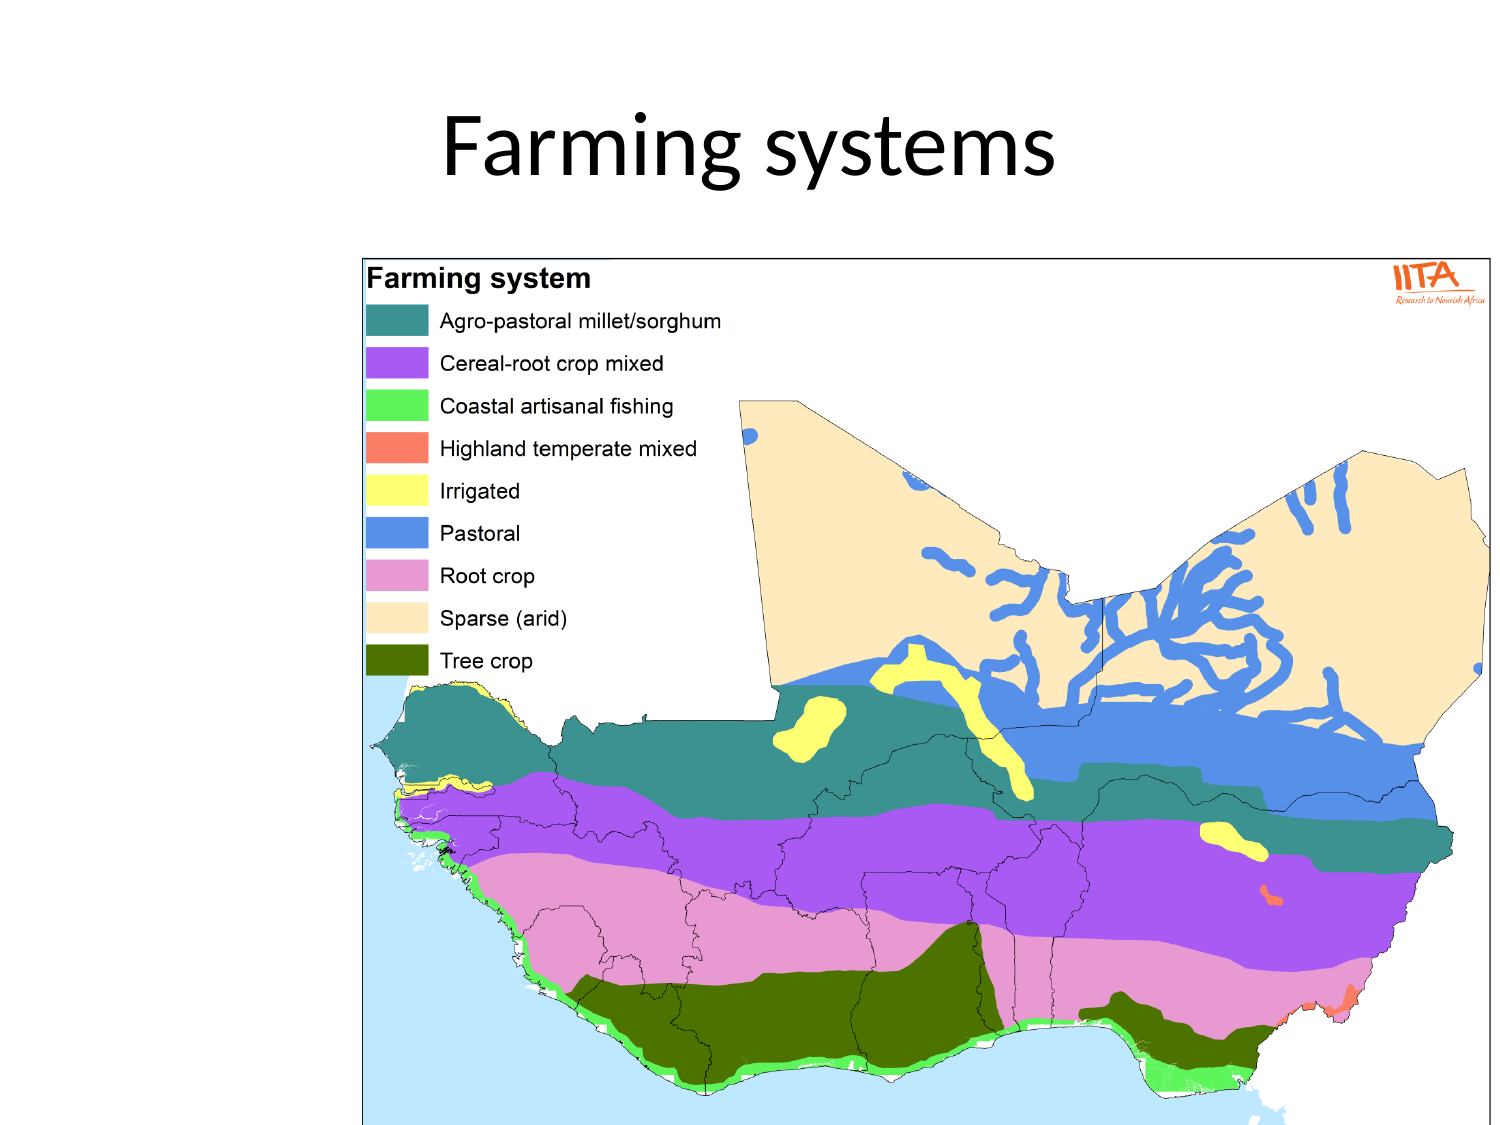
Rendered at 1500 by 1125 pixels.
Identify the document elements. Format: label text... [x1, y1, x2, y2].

title Farming systems [75, 45, 1425, 233]
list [359, 255, 1491, 1125]
